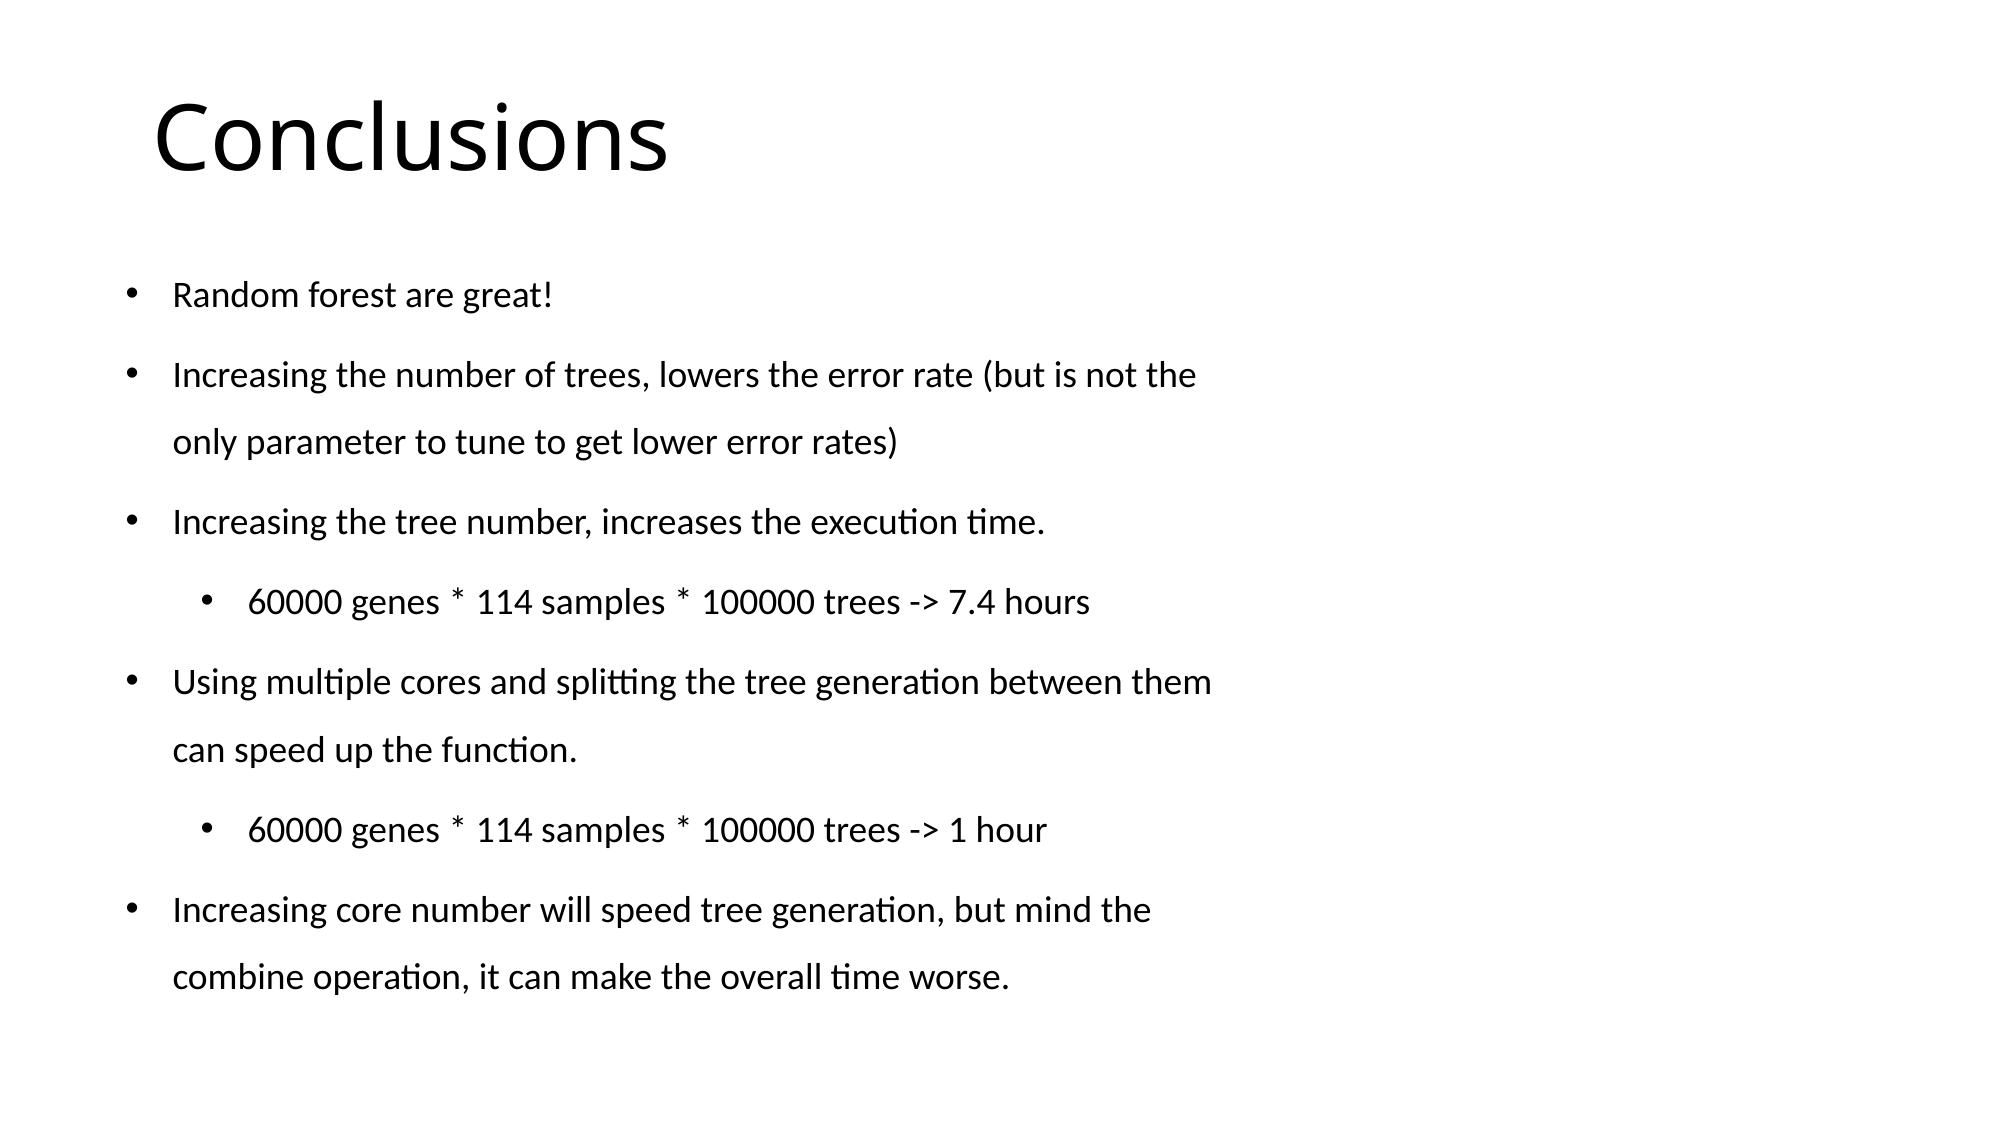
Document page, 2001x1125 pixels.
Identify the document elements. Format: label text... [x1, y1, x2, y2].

text_box Random forest are great! Increasing the number of trees, lowers the error rate (but is not the only parameter to tune to get lower error rates) Increasing the tree number, increases the execution time. 60000 genes * 114 samples * 100000 trees -> 7.4 hours Using multiple cores and splitting the tree generation between them can speed up the function. 60000 genes * 114 samples * 100000 trees -> 1 hour Increasing core number will speed tree generation, but mind the combine operation, it can make the overall time worse. [110, 239, 1285, 1005]
title Conclusions [137, 59, 1863, 221]
